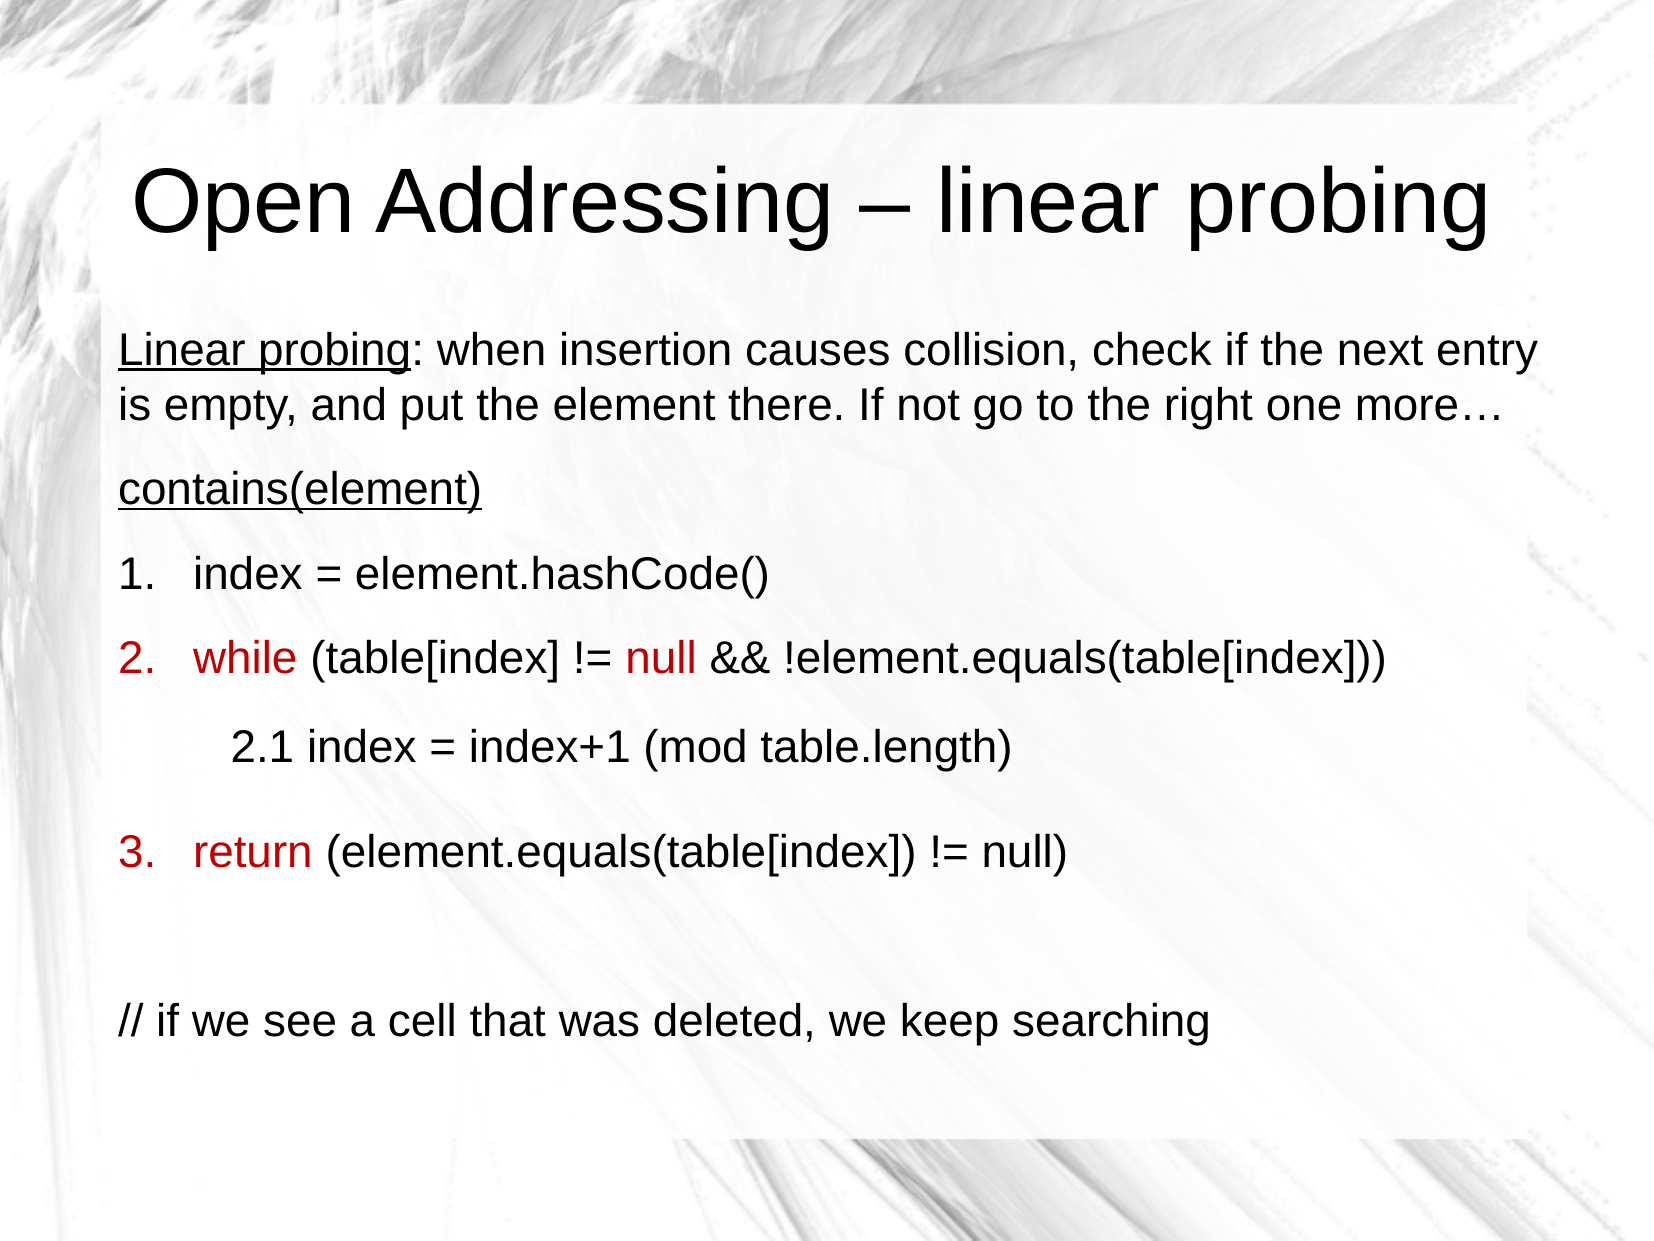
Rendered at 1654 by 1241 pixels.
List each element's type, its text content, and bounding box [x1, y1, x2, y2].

list Linear probing: when insertion causes collision, check if the next entry is empty, and put the element there. If not go to the right one more… contains(element) index = element.hashCode() while (table[index] != null && !element.equals(table[index])) 2.1 index = index+1 (mod table.length) return (element.equals(table[index]) != null) // if we see a cell that was deleted, we keep searching [118, 319, 1571, 1102]
title Open Addressing – linear probing [118, 112, 1506, 281]
picture [0, 0, 1654, 1241]
